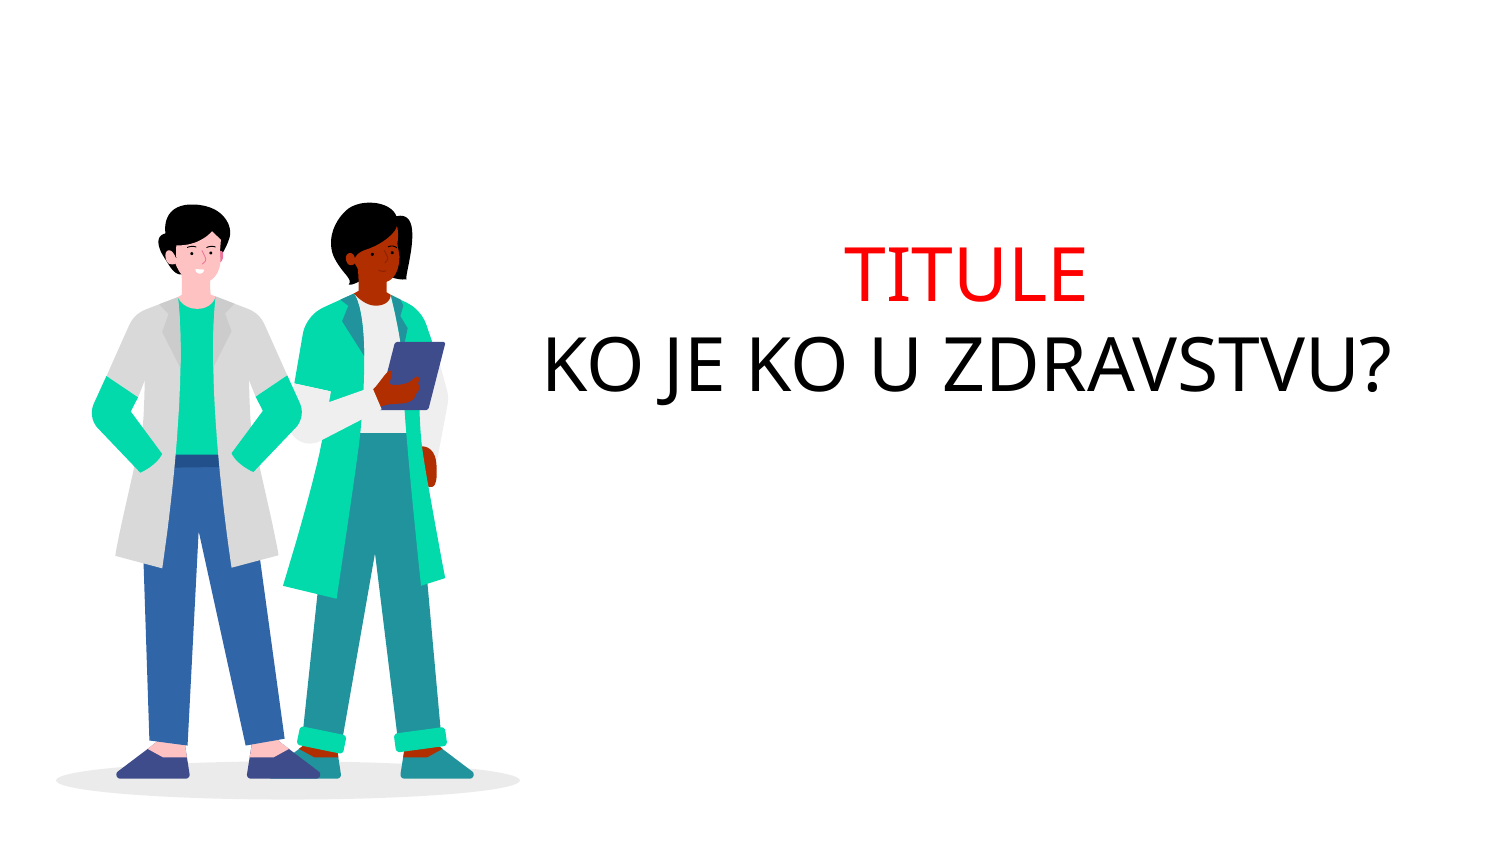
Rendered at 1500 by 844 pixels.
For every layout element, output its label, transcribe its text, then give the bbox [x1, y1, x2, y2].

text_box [55, 202, 521, 800]
title TITULE KO JE KO U ZDRAVSTVU? [519, 121, 1415, 441]
